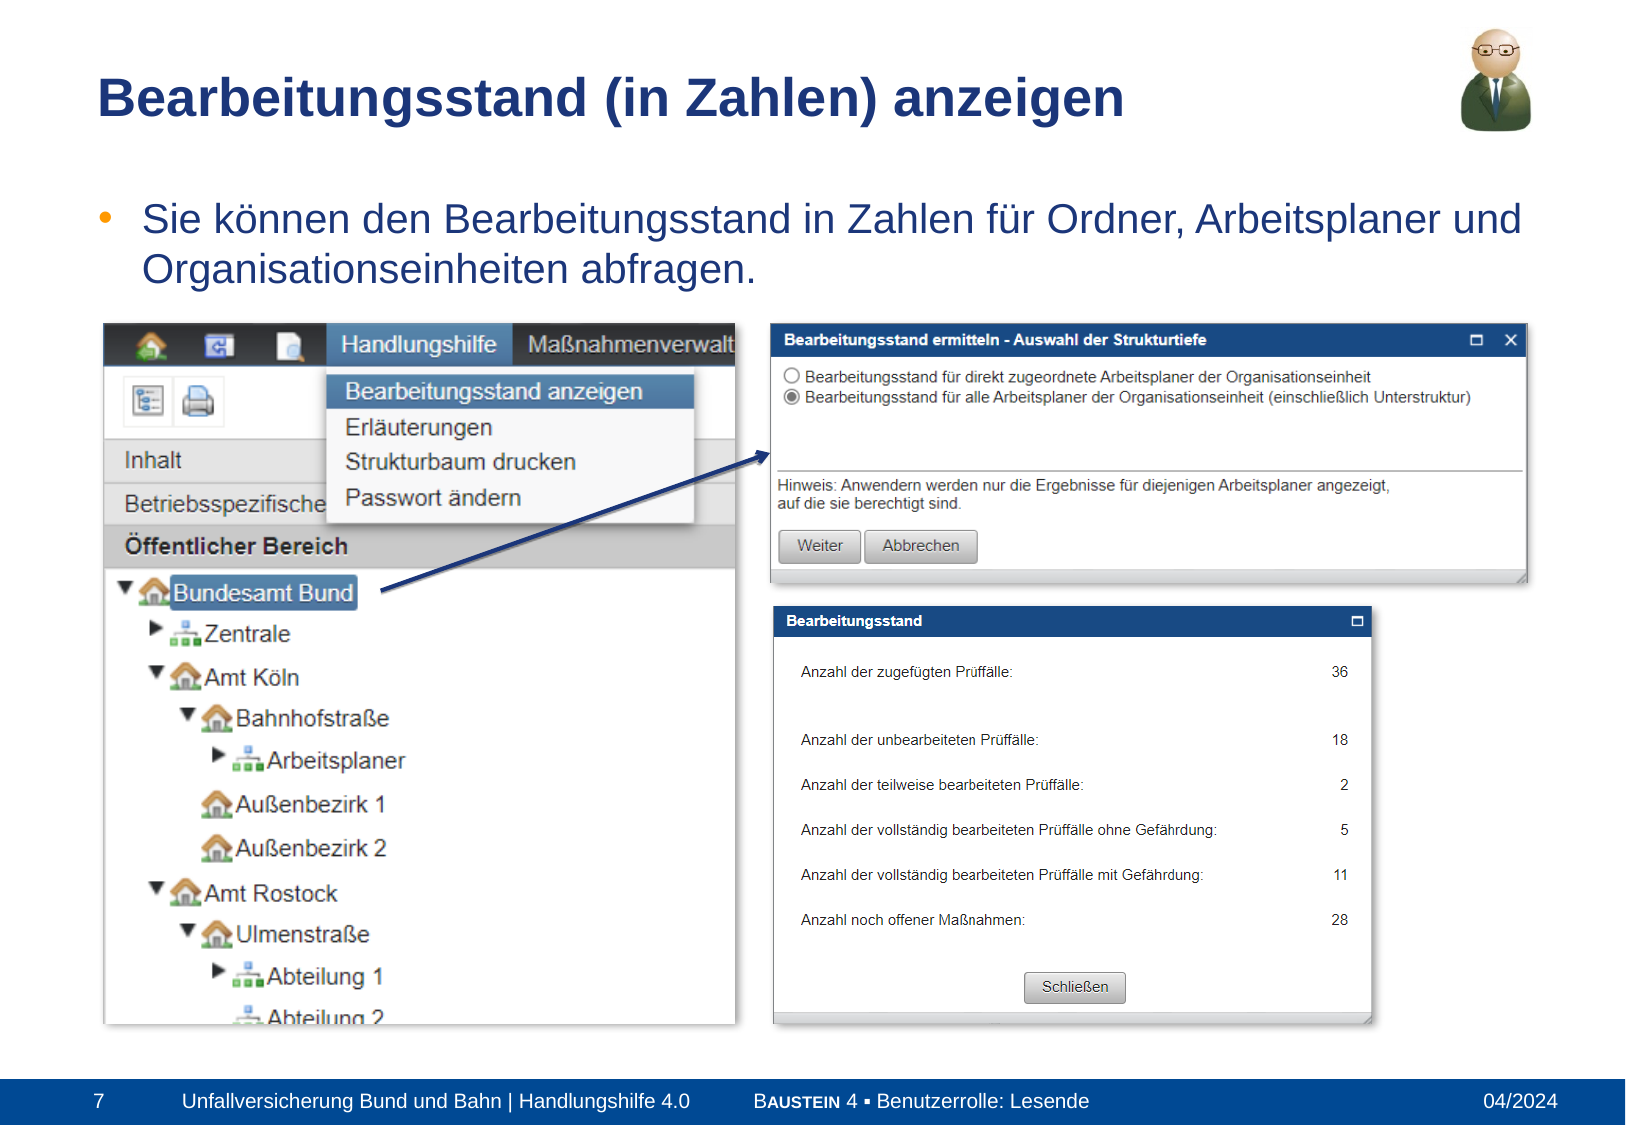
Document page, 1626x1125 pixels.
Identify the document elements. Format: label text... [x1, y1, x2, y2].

picture [769, 322, 1528, 583]
picture [0, 1079, 1626, 1125]
list Sie können den Bearbeitungsstand in Zahlen für Ordner, Arbeitsplaner und Organisationseinheiten abfragen. [83, 184, 1548, 398]
picture [773, 606, 1373, 1024]
picture [103, 322, 736, 1024]
title Bearbeitungsstand (in Zahlen) anzeigen [82, 54, 1313, 138]
picture [1457, 27, 1534, 132]
